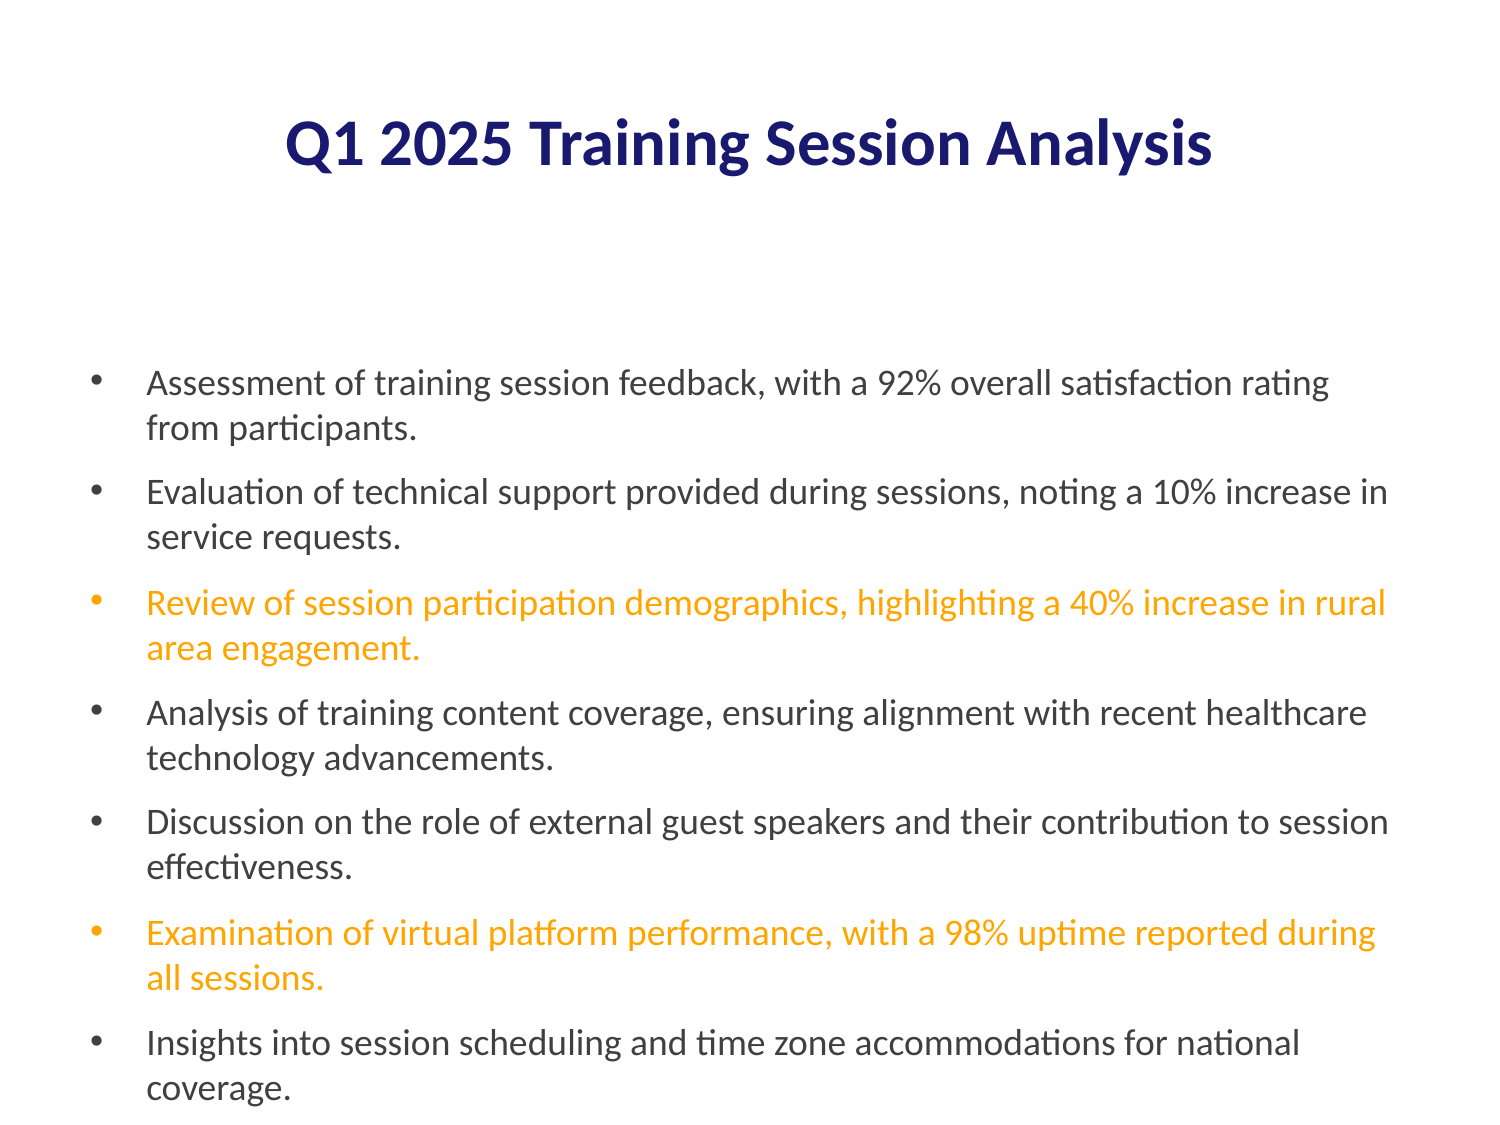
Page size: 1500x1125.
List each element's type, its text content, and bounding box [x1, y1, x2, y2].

title Q1 2025 Training Session Analysis [75, 45, 1425, 233]
list Assessment of training session feedback, with a 92% overall satisfaction rating from participants. Evaluation of technical support provided during sessions, noting a 10% increase in service requests. Review of session participation demographics, highlighting a 40% increase in rural area engagement. Analysis of training content coverage, ensuring alignment with recent healthcare technology advancements. Discussion on the role of external guest speakers and their contribution to session effectiveness. Examination of virtual platform performance, with a 98% uptime reported during all sessions. Insights into session scheduling and time zone accommodations for national coverage. [75, 262, 1425, 1005]
